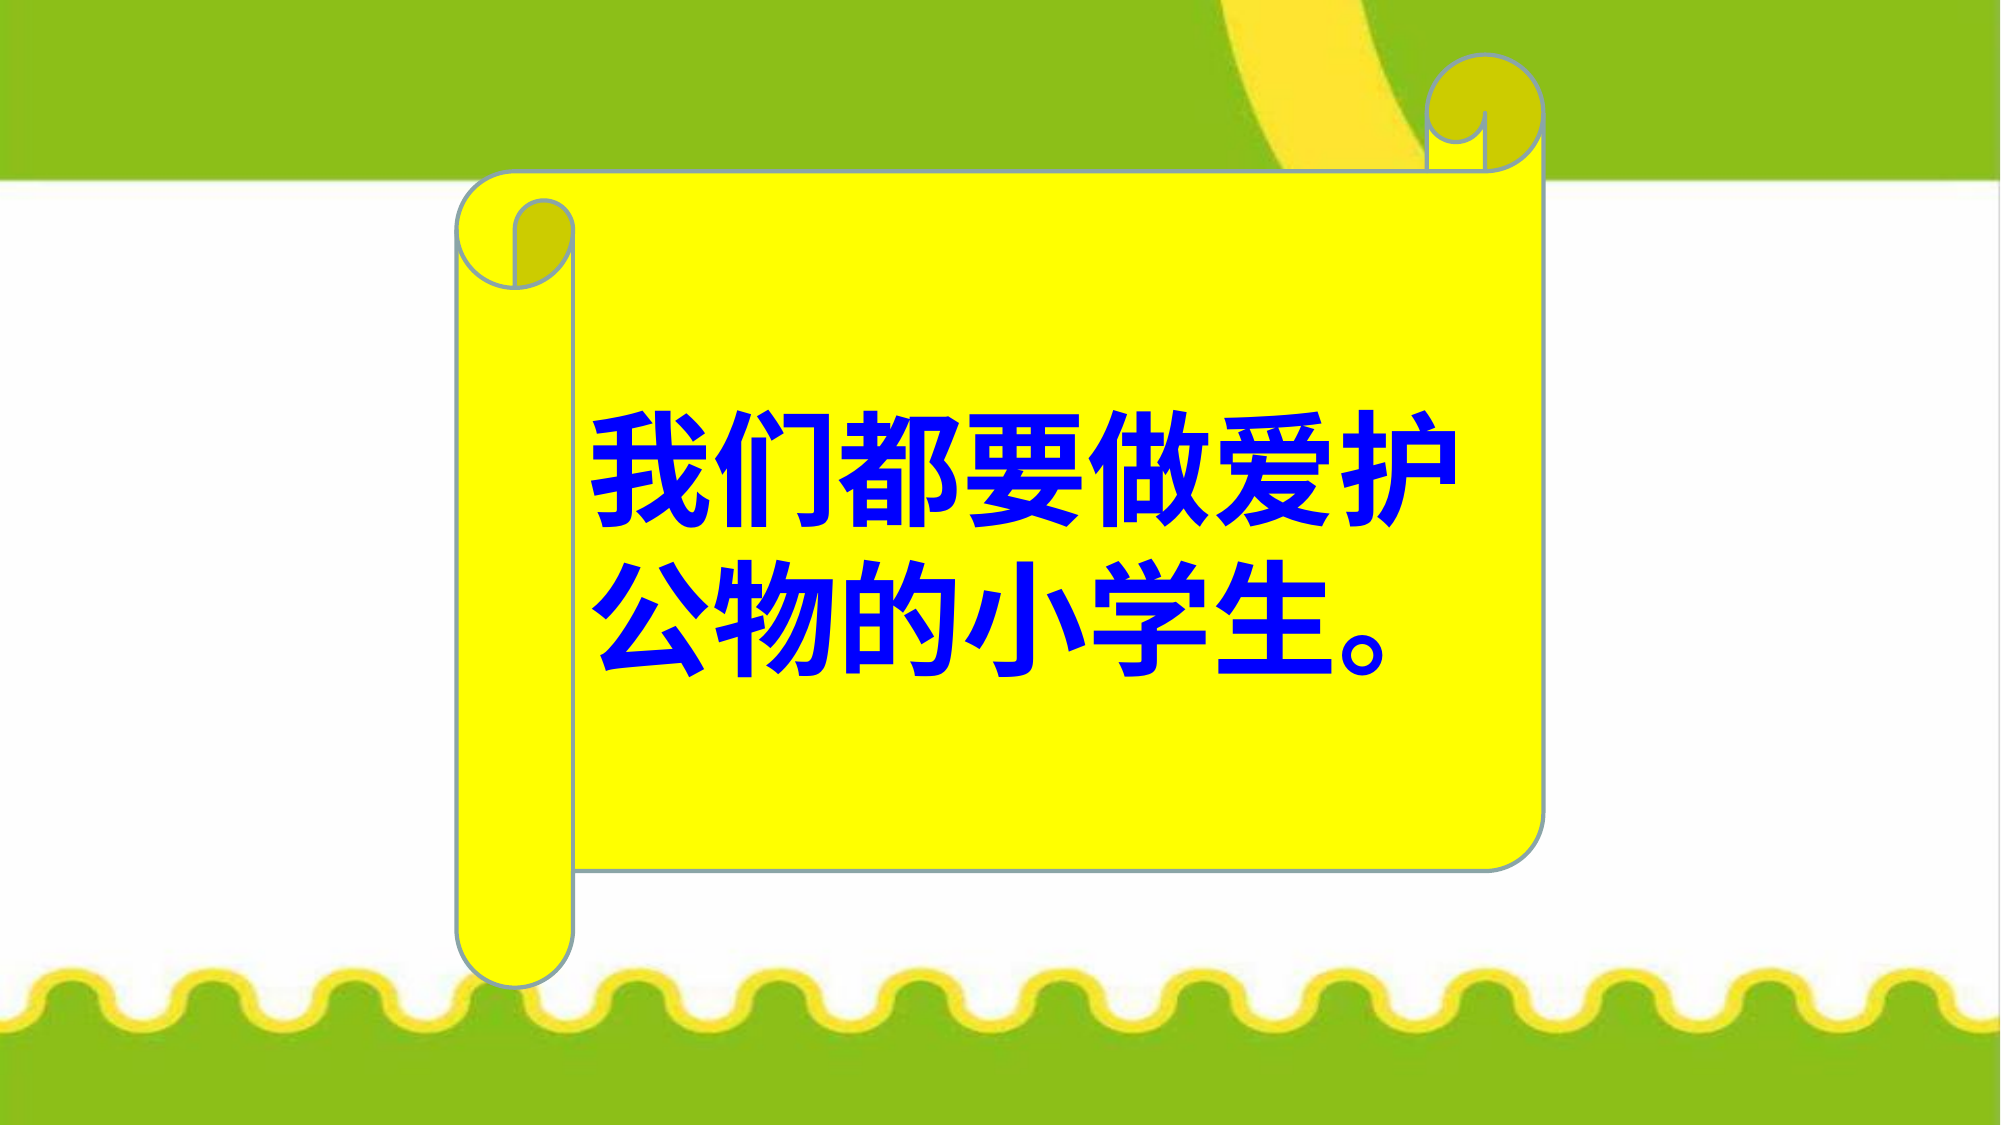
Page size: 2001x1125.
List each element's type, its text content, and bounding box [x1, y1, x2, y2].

text_box 我们都要做爱护公物的小学生。 [454, 52, 1546, 990]
picture [0, 0, 2001, 1125]
